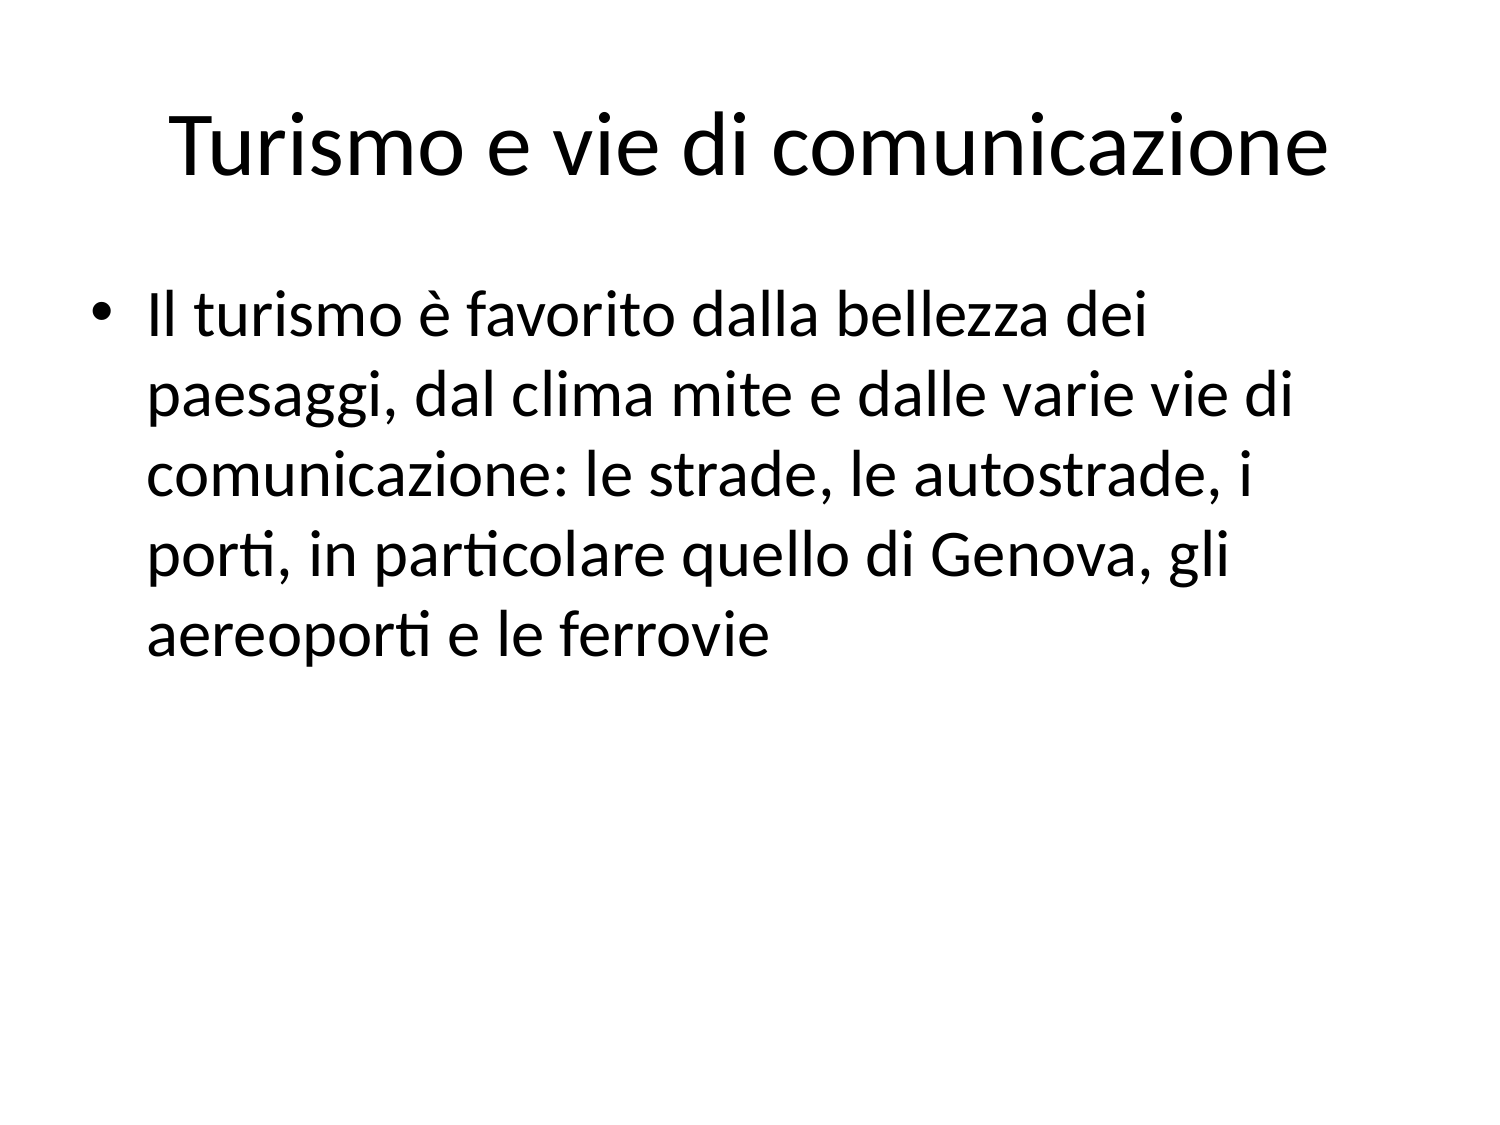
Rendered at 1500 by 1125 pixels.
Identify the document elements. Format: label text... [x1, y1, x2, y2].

list Il turismo è favorito dalla bellezza dei paesaggi, dal clima mite e dalle varie vie di comunicazione: le strade, le autostrade, i porti, in particolare quello di Genova, gli aereoporti e le ferrovie [75, 262, 1425, 1005]
title Turismo e vie di comunicazione [75, 45, 1425, 233]
